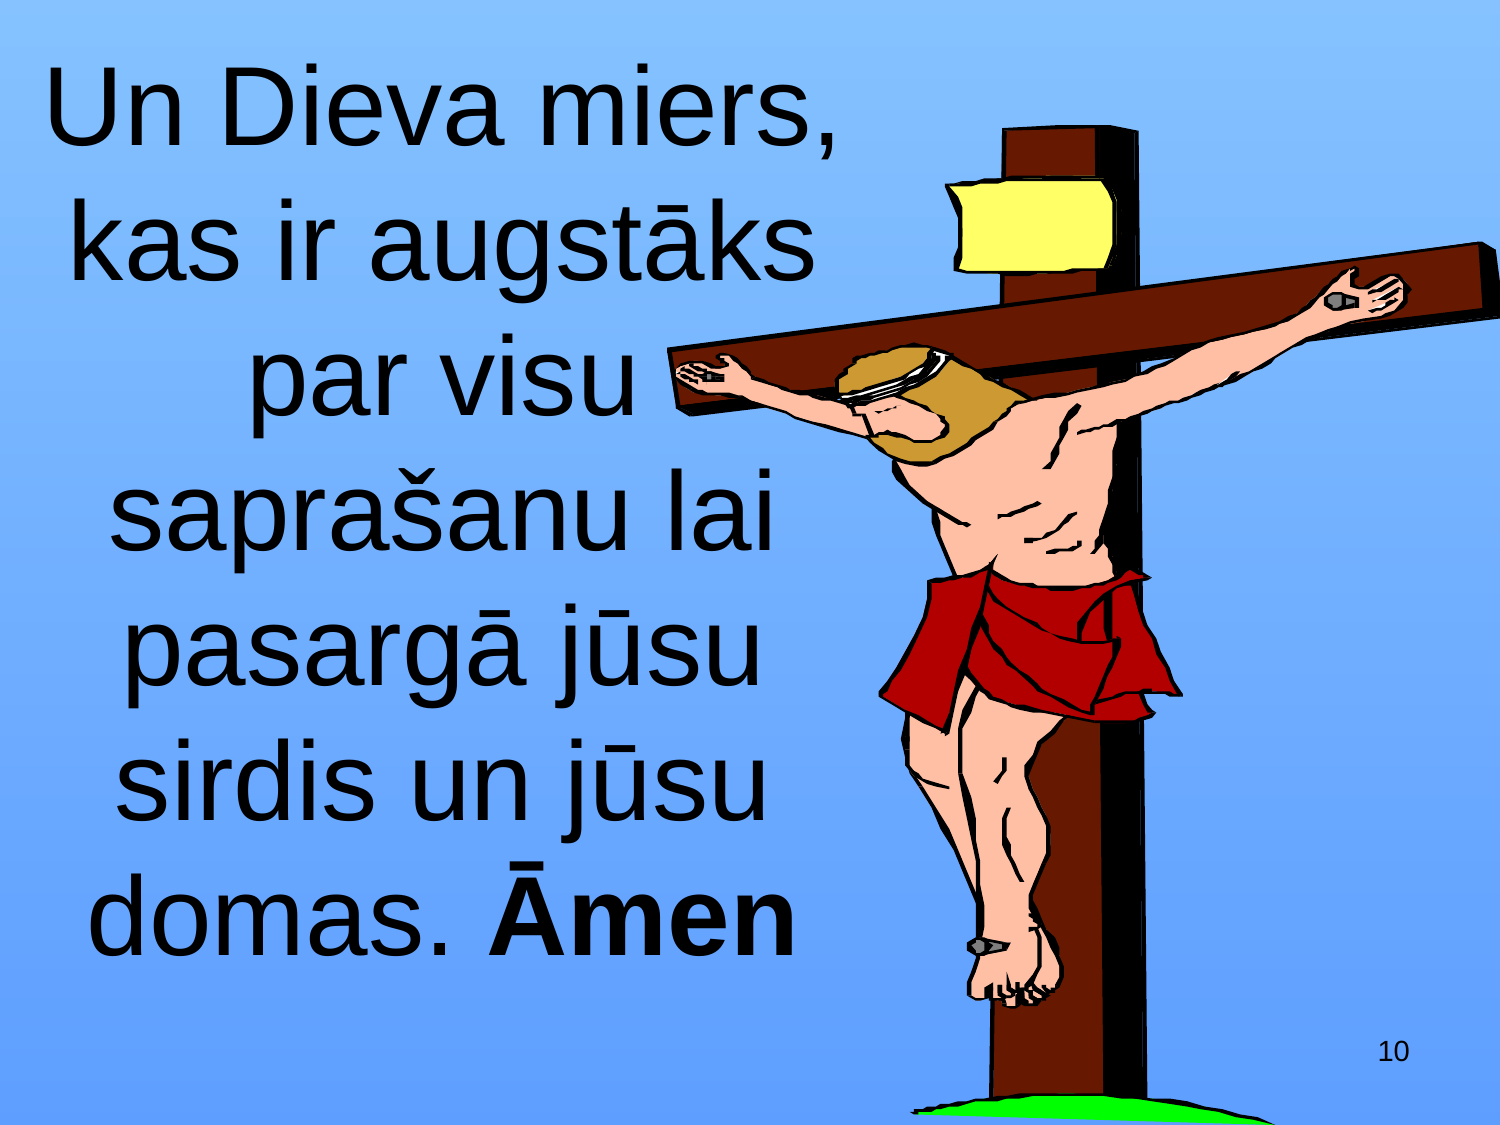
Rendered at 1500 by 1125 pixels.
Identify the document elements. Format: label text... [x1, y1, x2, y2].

picture [662, 125, 1500, 1125]
title Un Dieva miers, kas ir augstāks par visu saprašanu lai pasargā jūsu sirdis un jūsu domas. Āmen [17, 479, 657, 668]
